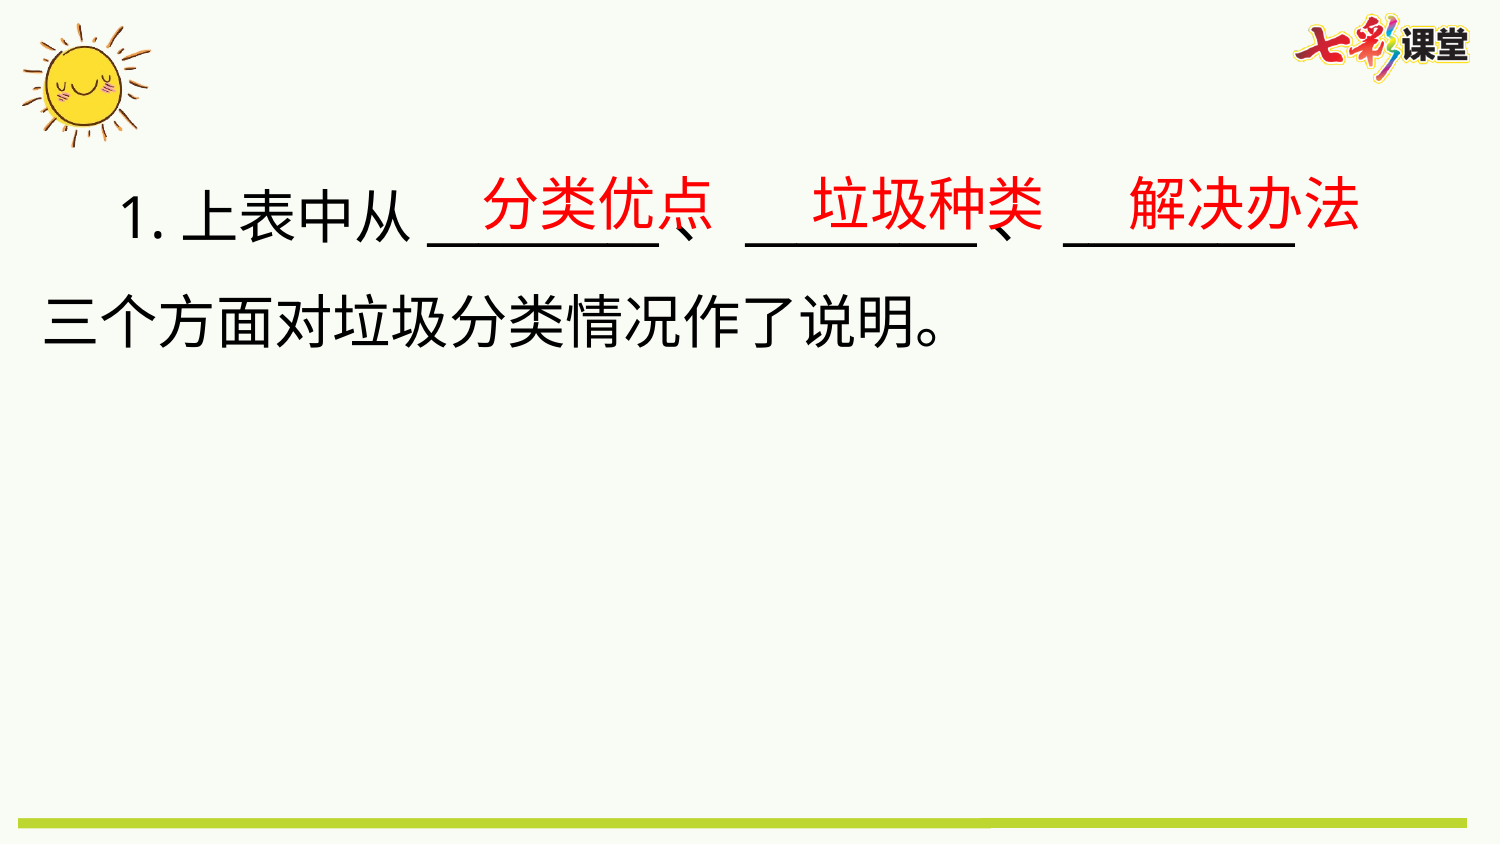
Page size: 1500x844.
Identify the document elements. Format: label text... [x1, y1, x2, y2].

picture [0, 0, 173, 172]
picture [18, 771, 1467, 844]
text_box 分类优点 [466, 159, 779, 244]
picture [1291, 9, 1472, 87]
text_box 1.上表中从_________、_________、_________ 三个方面对垃圾分类情况作了说明。 [26, 138, 1408, 363]
text_box 解决办法 [1113, 159, 1426, 244]
text_box 垃圾种类 [797, 159, 1110, 244]
